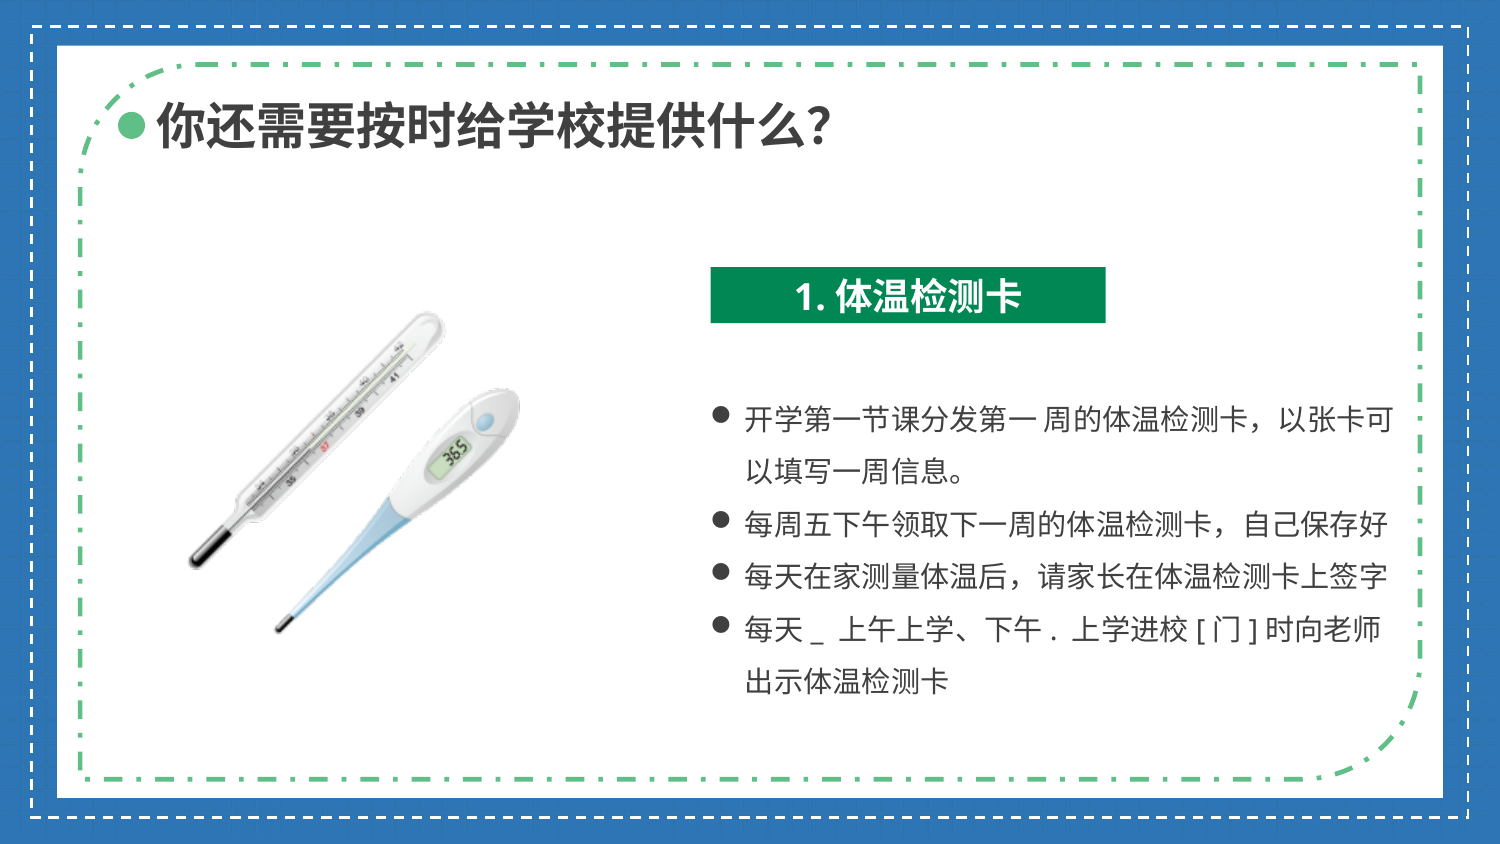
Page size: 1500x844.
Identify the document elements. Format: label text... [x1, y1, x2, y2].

text_box [116, 110, 147, 140]
picture [117, 232, 534, 653]
text_box 1.体温检测卡 [710, 267, 1106, 324]
text_box [ [79, 63, 1421, 781]
text_box [0, 0, 1499, 837]
text_box 开学第一节课分发第一 周的体温检测卡，以张卡可以填写一周信息。 每周五下午领取下一周的体温检测卡，自己保存好 每天在家测量体温后，请家长在体温检测卡上签字 每天_ 上午上学、下午. 上学进校[门]时向老师出示体温检测卡 [698, 378, 1407, 704]
text_box 你还需要按时给学校提供什么？ [145, 89, 859, 161]
